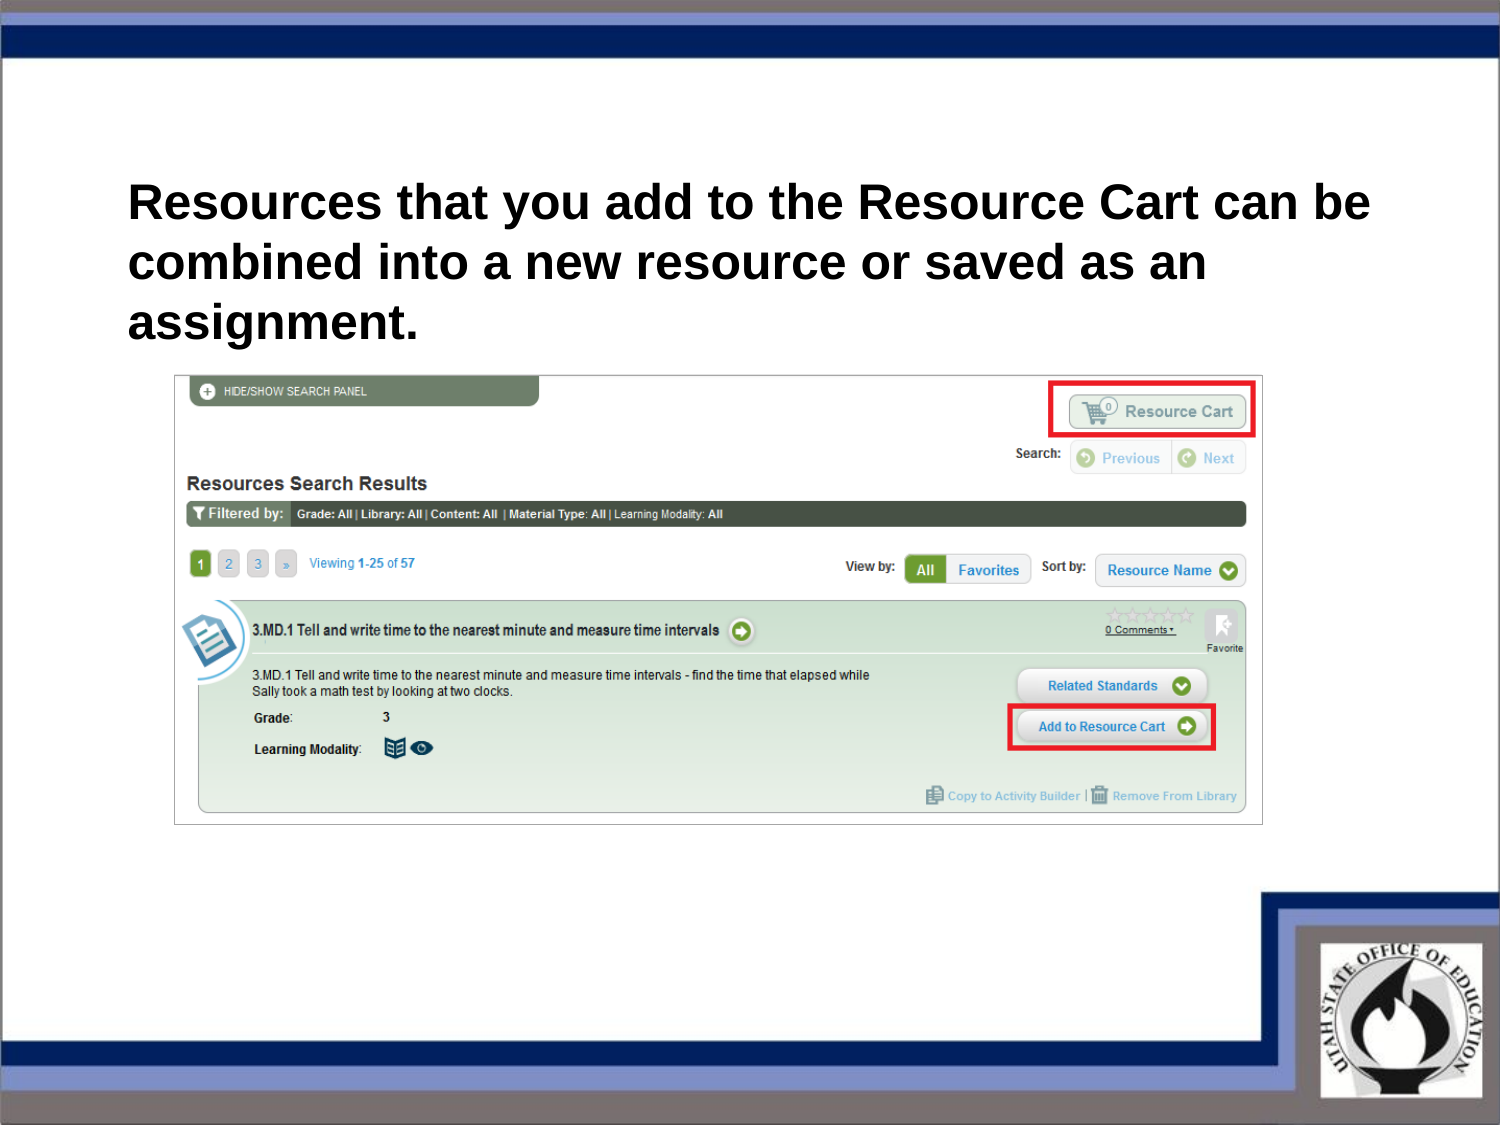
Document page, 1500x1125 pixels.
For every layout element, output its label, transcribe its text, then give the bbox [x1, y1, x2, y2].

list Resources that you add to the Resource Cart can be combined into a new resource or saved as an assignment. [112, 162, 1407, 767]
picture [0, 0, 1500, 1125]
